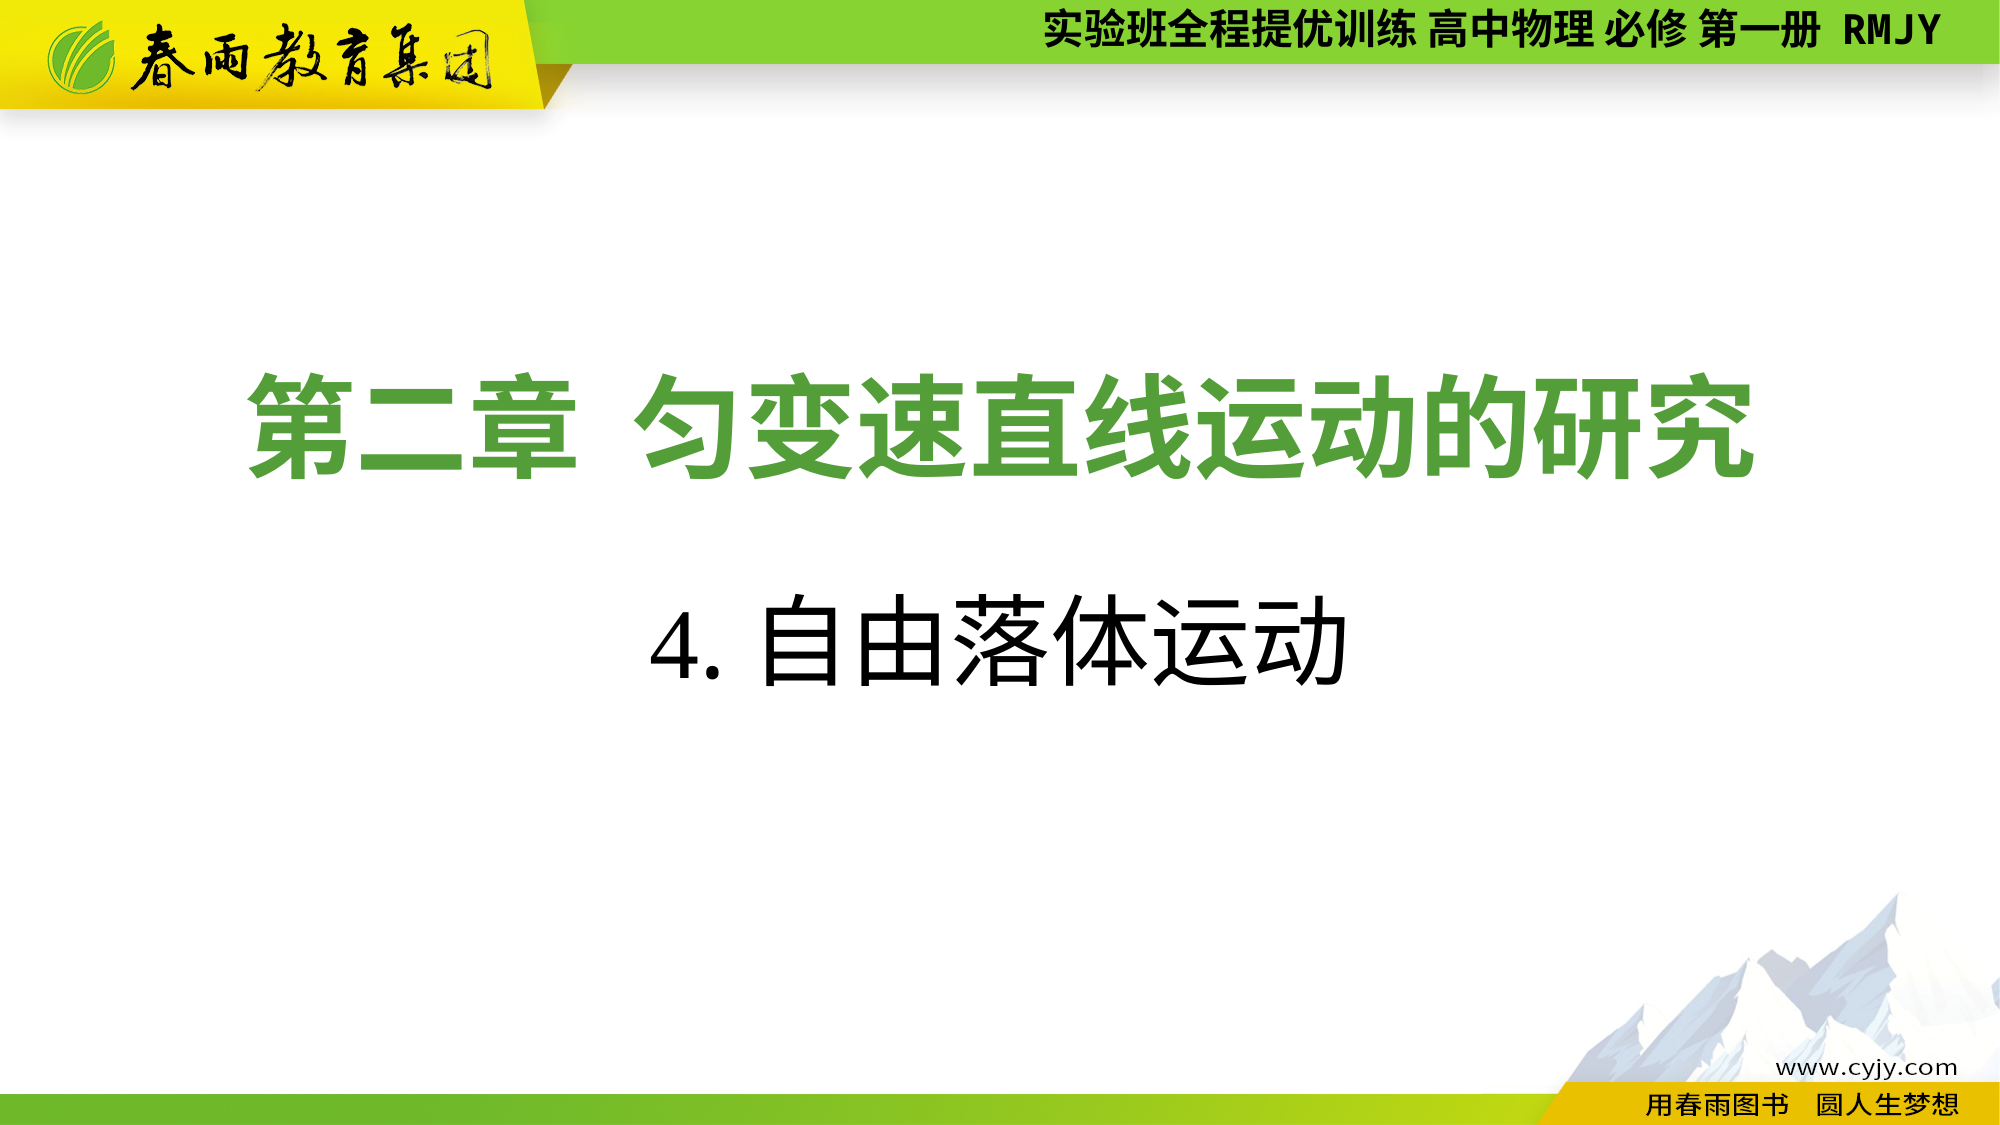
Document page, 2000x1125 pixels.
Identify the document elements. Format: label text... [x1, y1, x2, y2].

text_box 4.自由落体运动 [54, 511, 1946, 706]
picture [0, 0, 2000, 1125]
text_box 第二章 匀变速直线运动的研究 [54, 282, 1946, 500]
